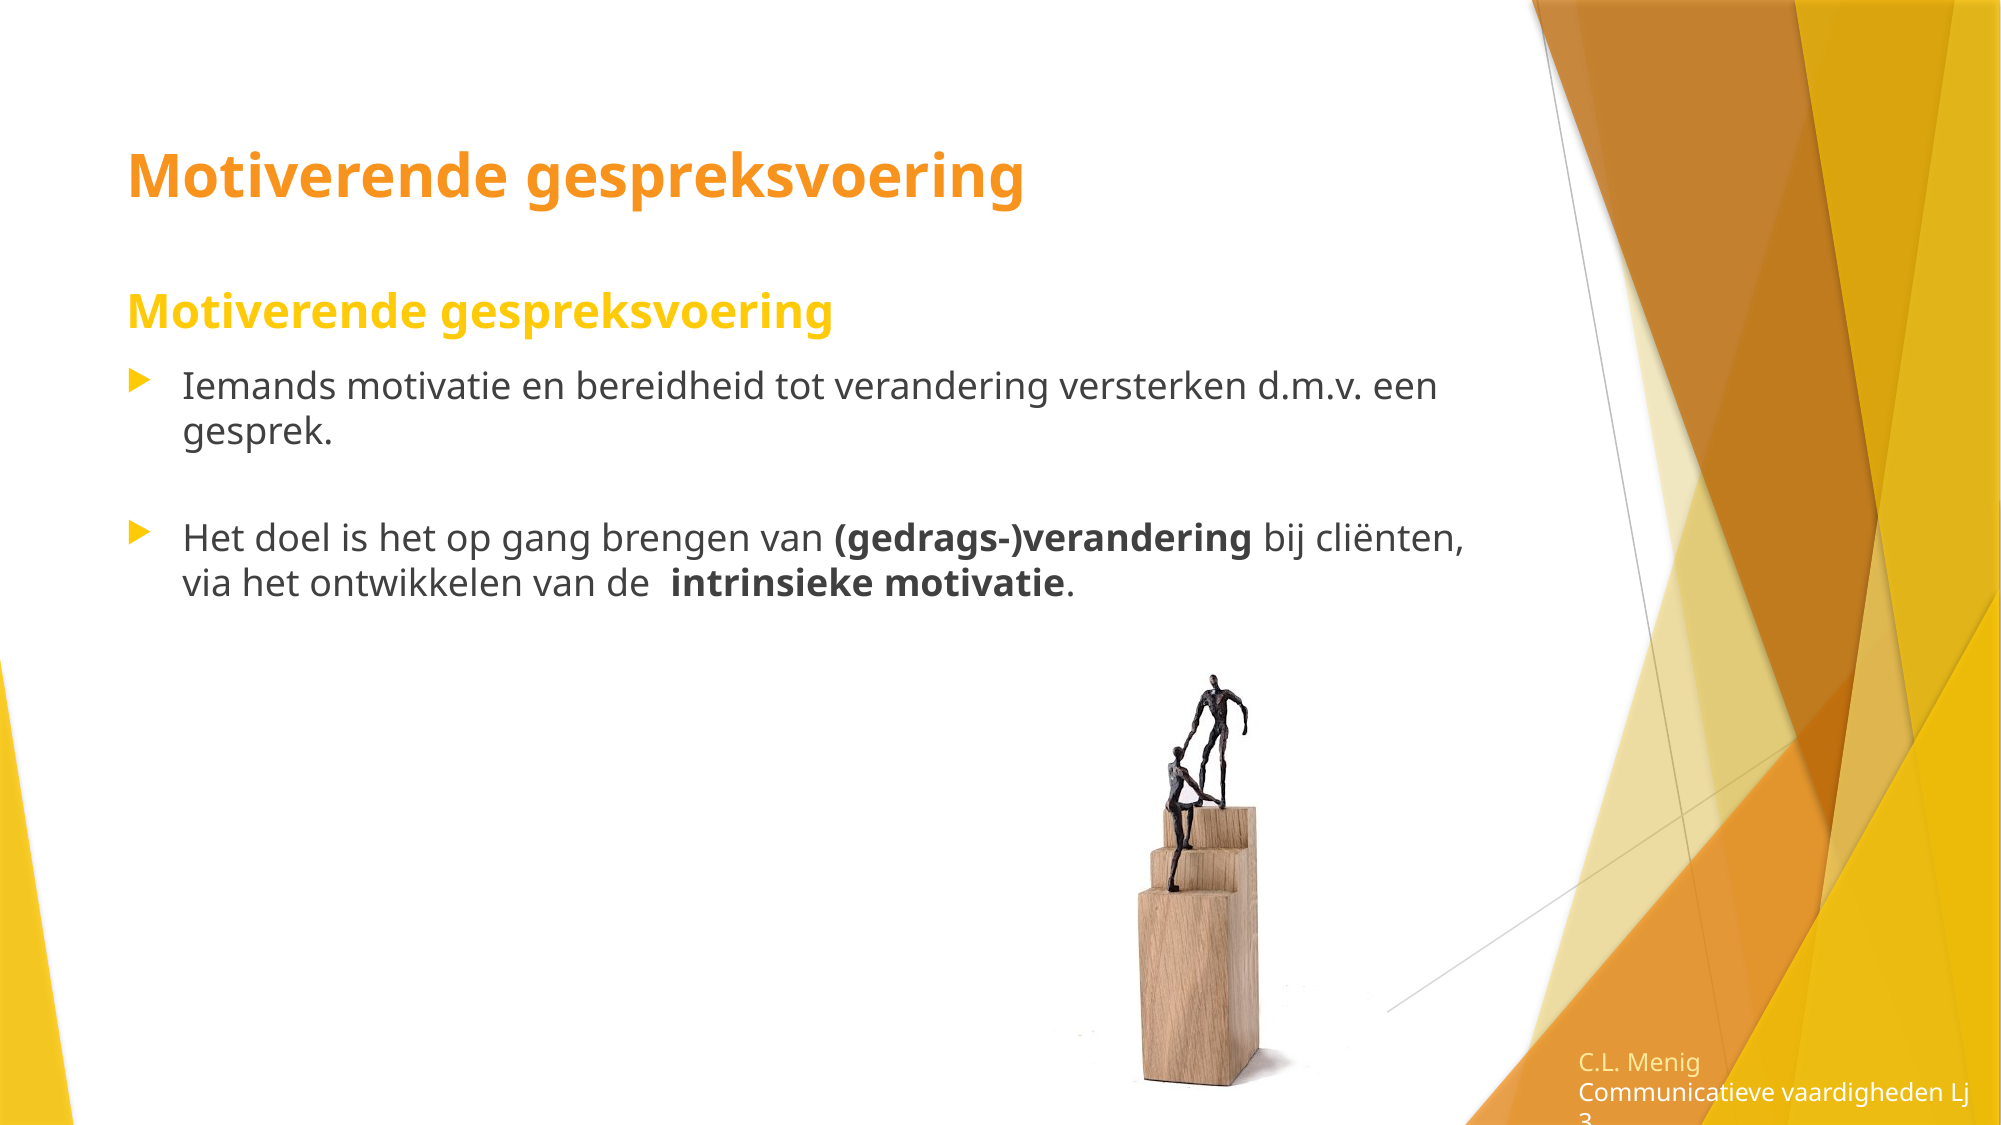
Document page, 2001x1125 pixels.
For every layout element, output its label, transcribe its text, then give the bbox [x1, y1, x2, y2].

list Iemands motivatie en bereidheid tot verandering versterken d.m.v. een gesprek. Het doel is het op gang brengen van (gedrags-)verandering bij cliënten, via het ontwikkelen van de intrinsieke motivatie. [111, 354, 1522, 992]
picture [1029, 649, 1387, 1125]
text_box Motiverende gespreksvoering Motiverende gespreksvoering [111, 129, 1522, 347]
text_box C.L. Menig Communicatieve vaardigheden Lj 3 [1563, 1038, 2000, 1125]
